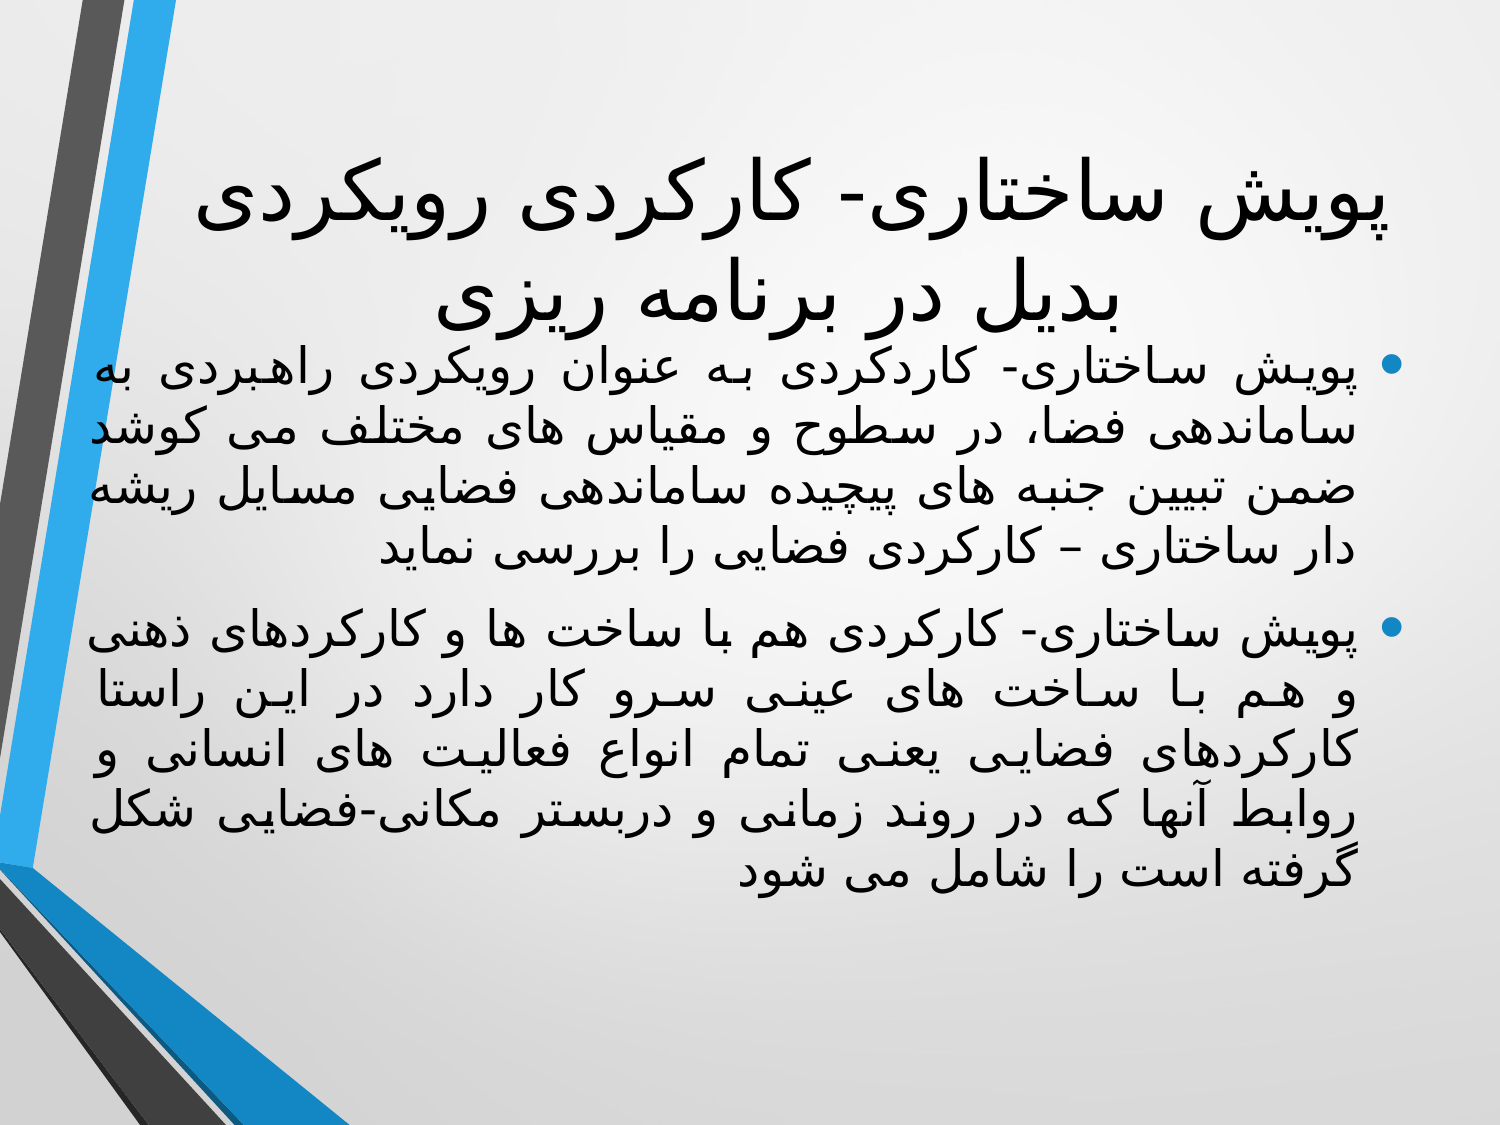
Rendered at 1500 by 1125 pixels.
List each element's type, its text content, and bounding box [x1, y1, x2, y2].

title پویش ساختاری- کارکردی رویکردی بدیل در برنامه ریزی [161, 75, 1425, 400]
list پویش ساختاری- کاردکردی به عنوان رویکردی راهبردی به ساماندهی فضا، در سطوح و مقیاس های مختلف می کوشد ضمن تبیین جنبه های پیچیده ساماندهی فضایی مسایل ریشه دار ساختاری – کارکردی فضایی را بررسی نماید پویش ساختاری- کارکردی هم با ساخت ها و کارکردهای ذهنی و هم با ساخت های عینی سرو کار دارد در این راستا کارکردهای فضایی یعنی تمام انواع فعالیت های انسانی و روابط آنها که در روند زمانی و دربستر مکانی-فضایی شکل گرفته است را شامل می شود [70, 281, 1421, 1032]
